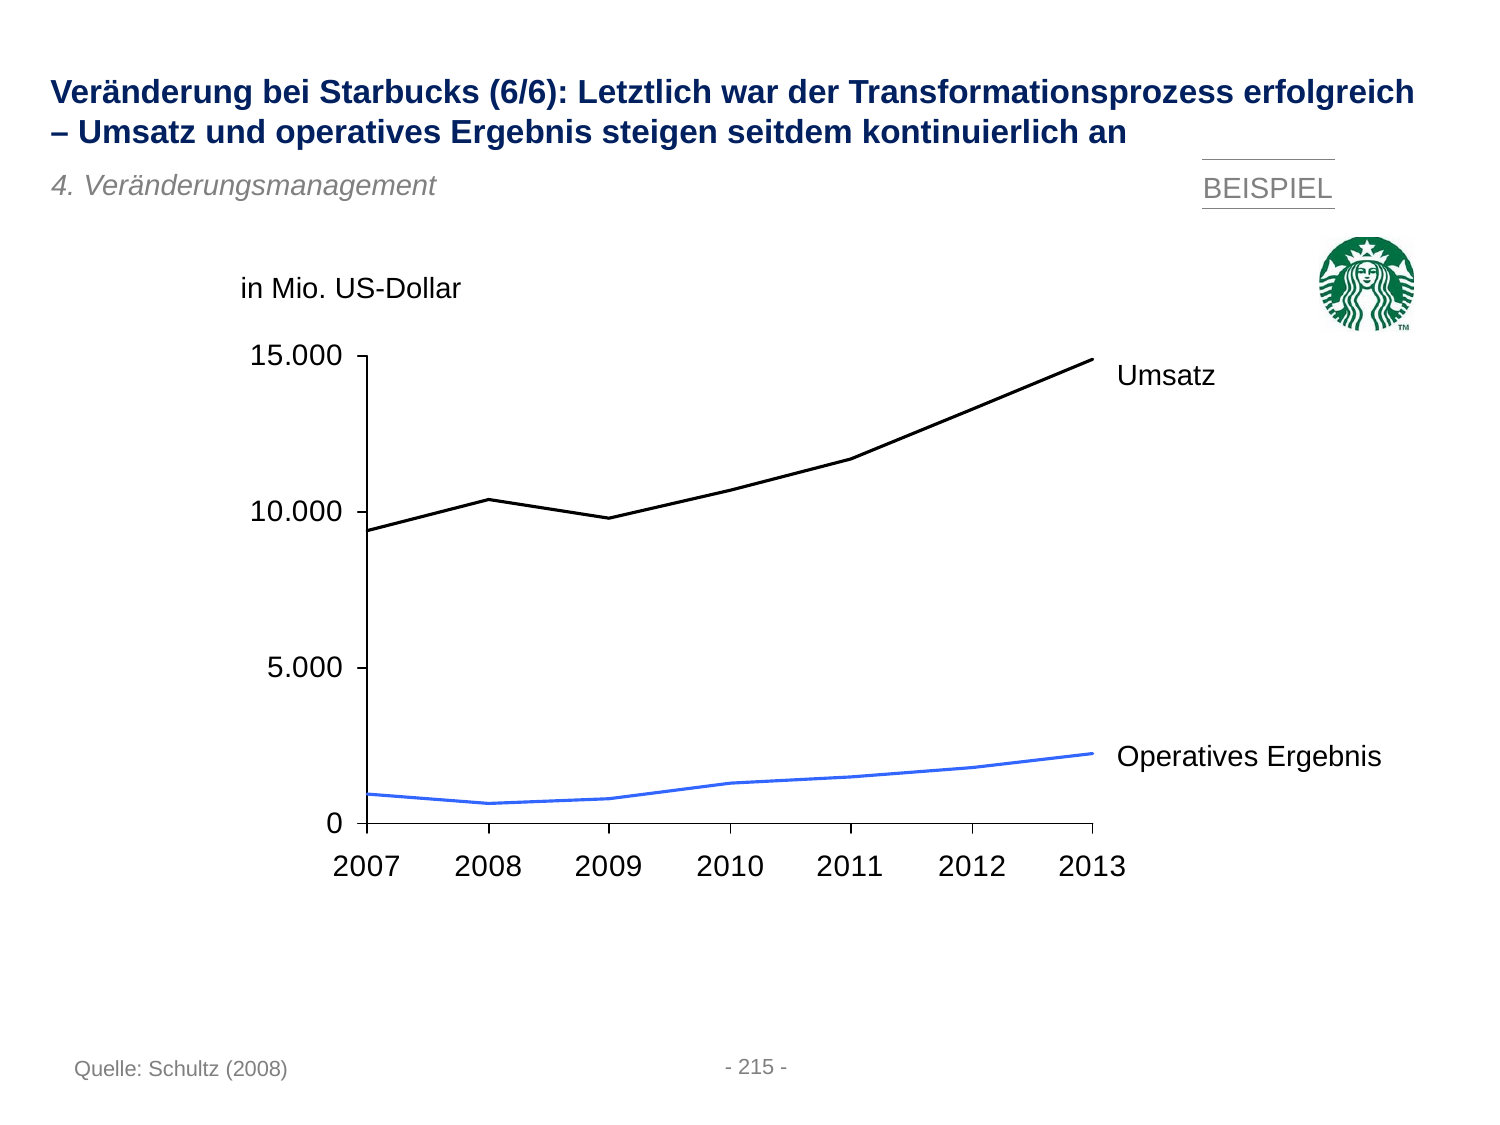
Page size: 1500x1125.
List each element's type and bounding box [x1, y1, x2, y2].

picture [237, 299, 1147, 919]
text_box [59, 1046, 304, 1088]
text_box [36, 159, 453, 209]
text_box [1147, 356, 1216, 392]
text_box [35, 63, 1433, 158]
text_box [225, 262, 477, 313]
picture [1312, 237, 1414, 334]
text_box [599, 1045, 913, 1093]
text_box [1147, 737, 1389, 773]
text_box [1188, 161, 1349, 212]
